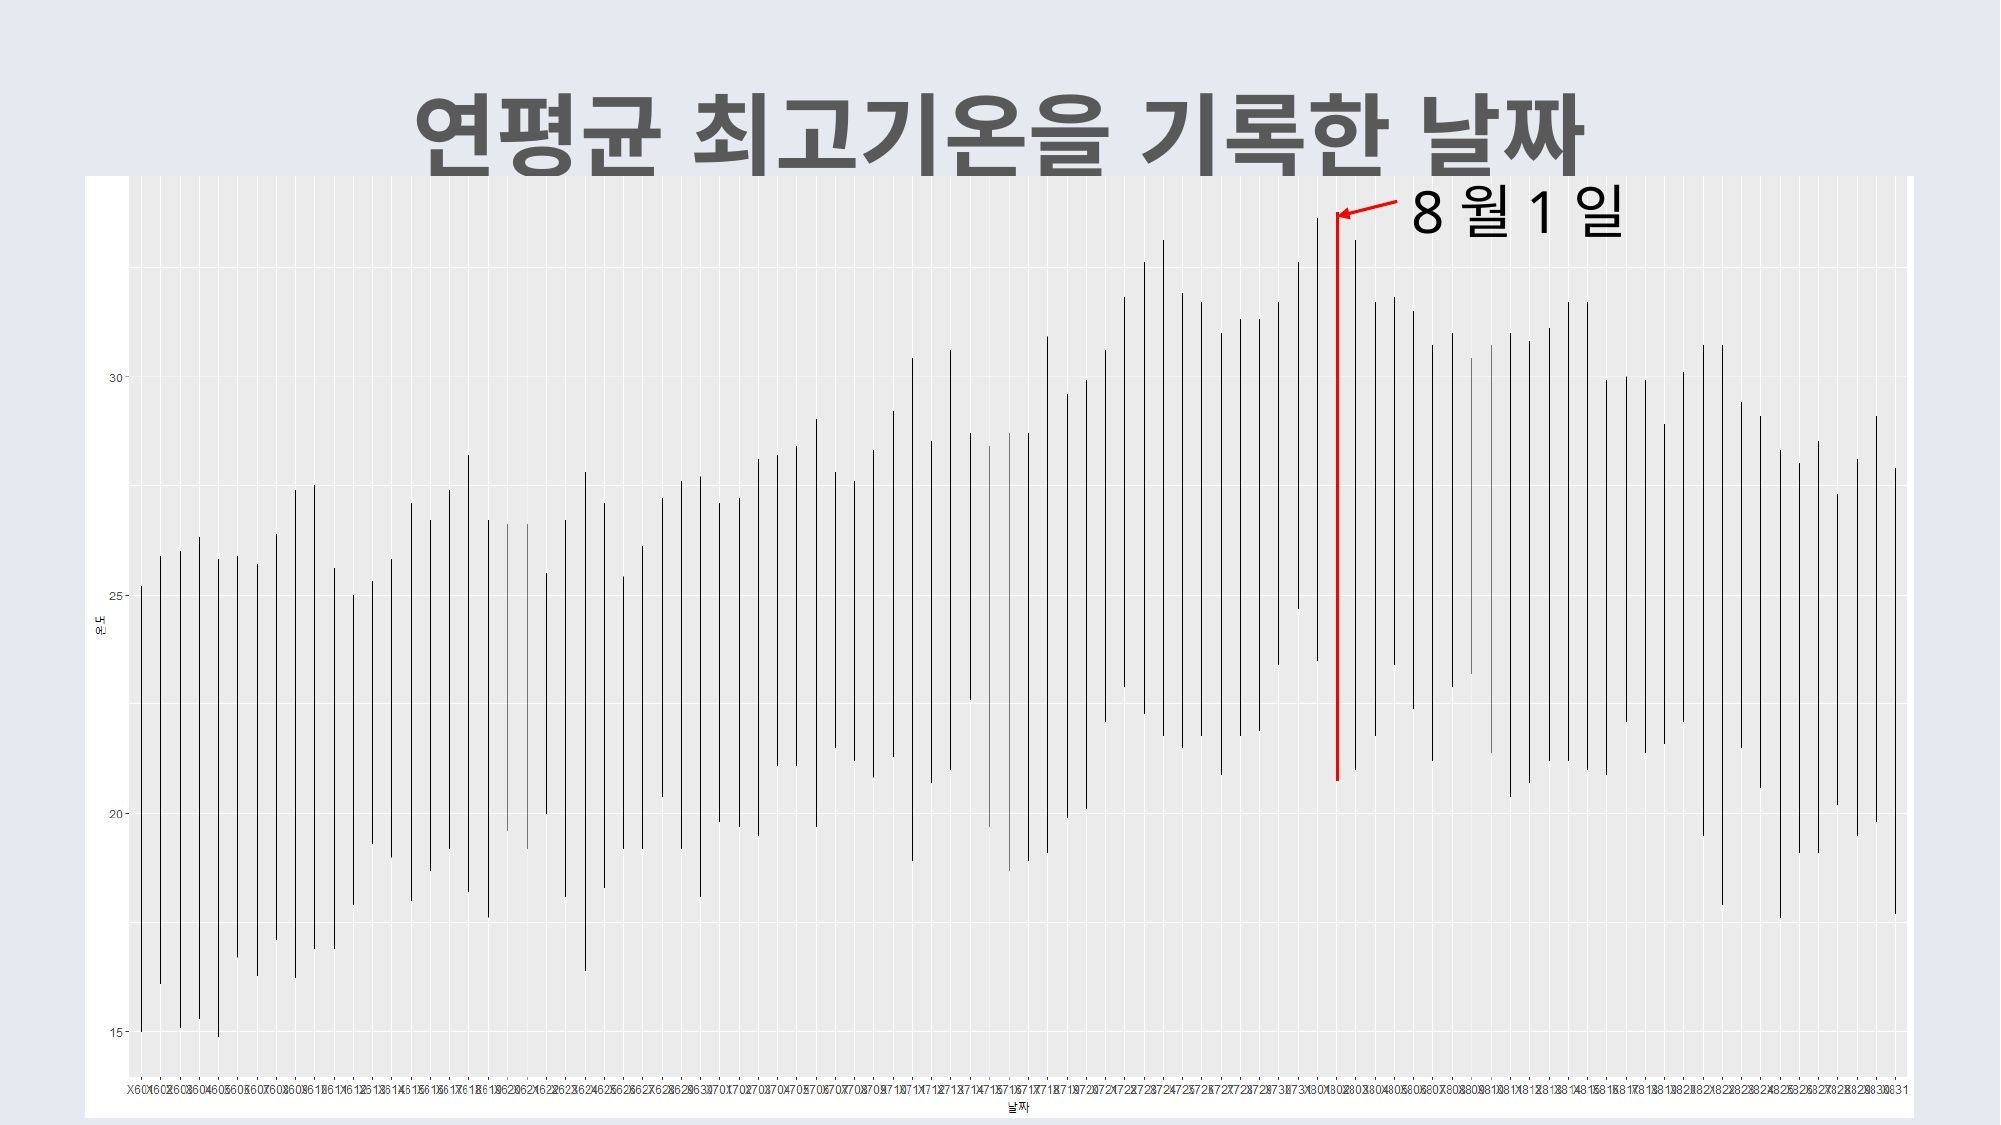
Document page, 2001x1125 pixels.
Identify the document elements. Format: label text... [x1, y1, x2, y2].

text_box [85, 167, 1914, 1118]
text_box 연평균 최고기온을 기록한 날짜 [0, 16, 2000, 196]
